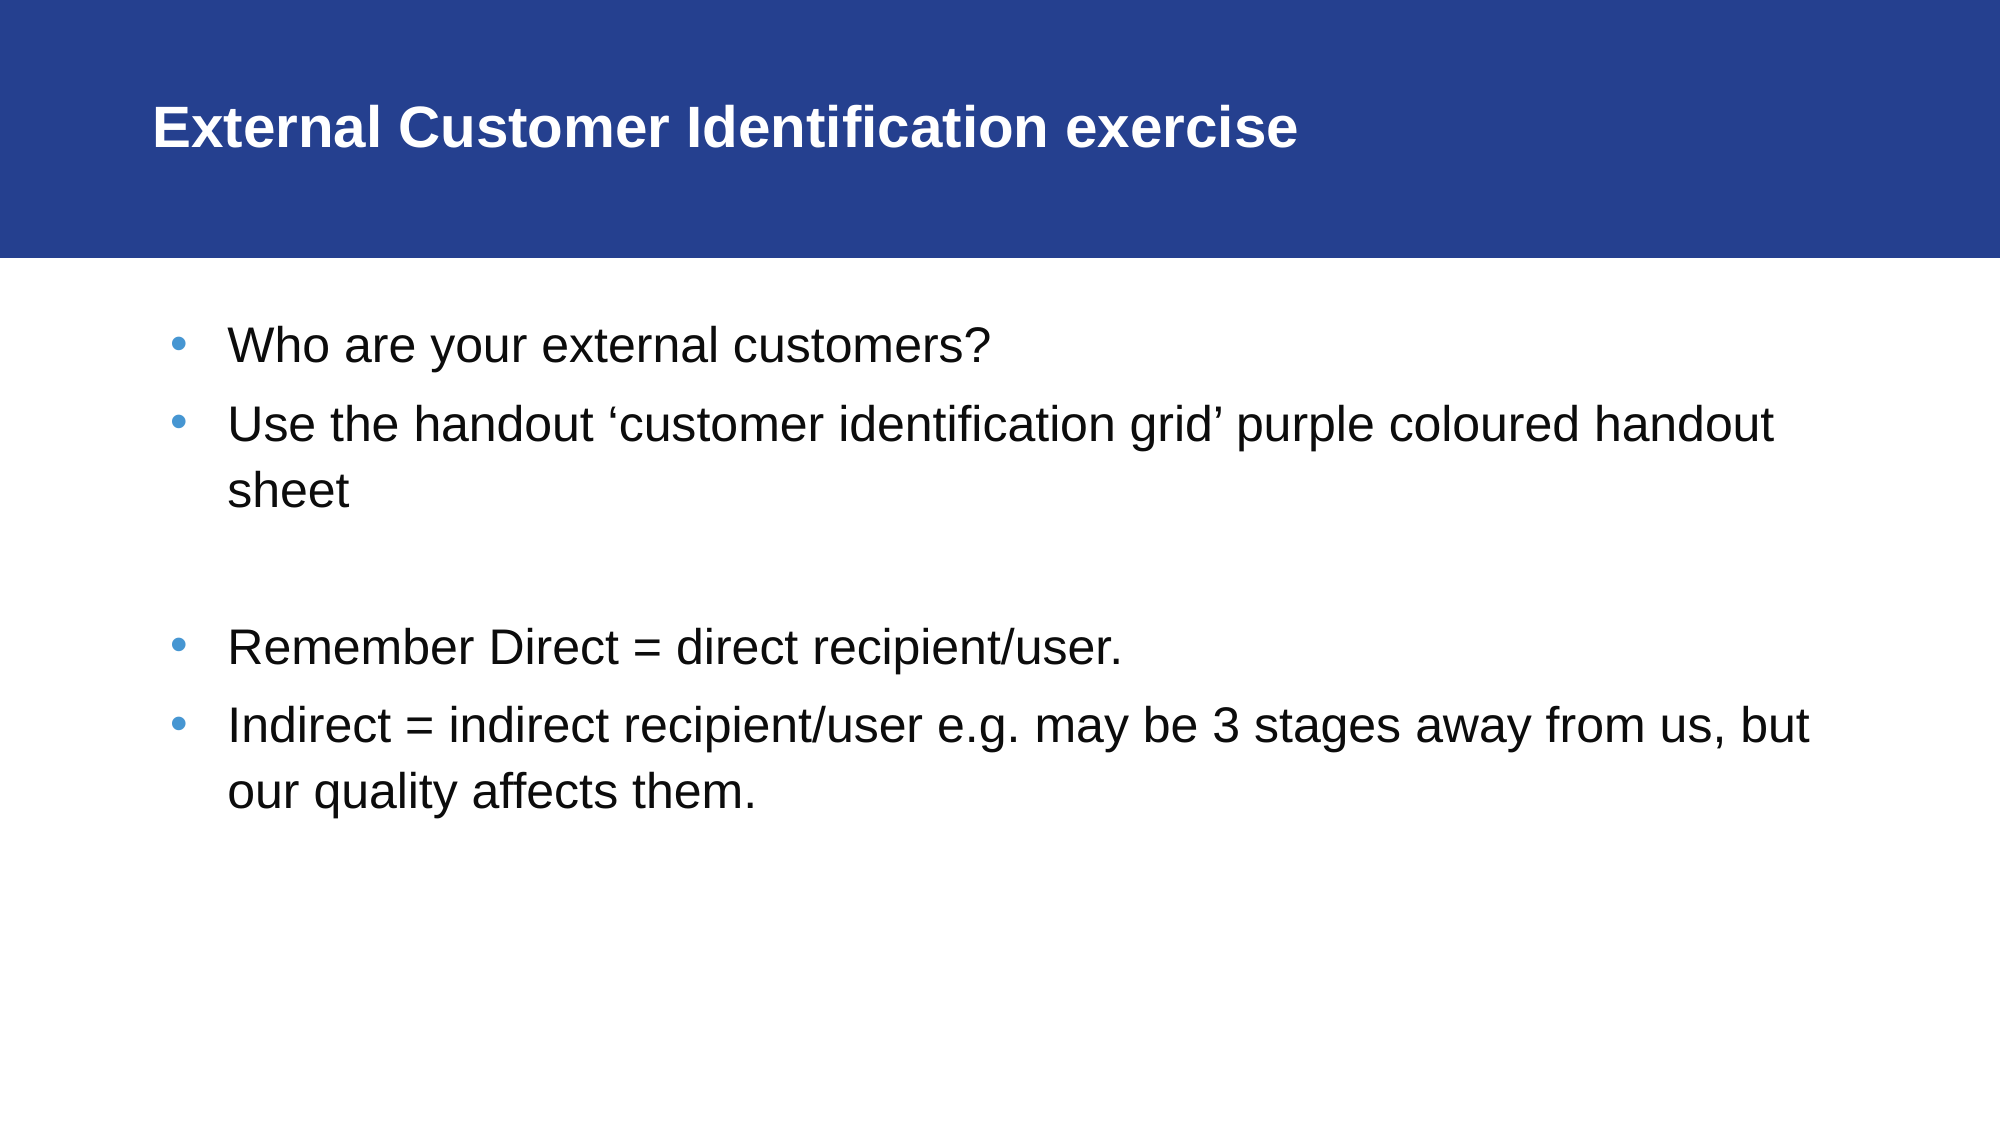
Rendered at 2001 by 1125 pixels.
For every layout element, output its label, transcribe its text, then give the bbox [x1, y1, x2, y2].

title External Customer Identification exercise [137, 20, 1863, 238]
list Who are your external customers? Use the handout ‘customer identification grid’ purple coloured handout sheet Remember Direct = direct recipient/user. Indirect = indirect recipient/user e.g. may be 3 stages away from us, but our quality affects them. [137, 299, 1863, 1025]
